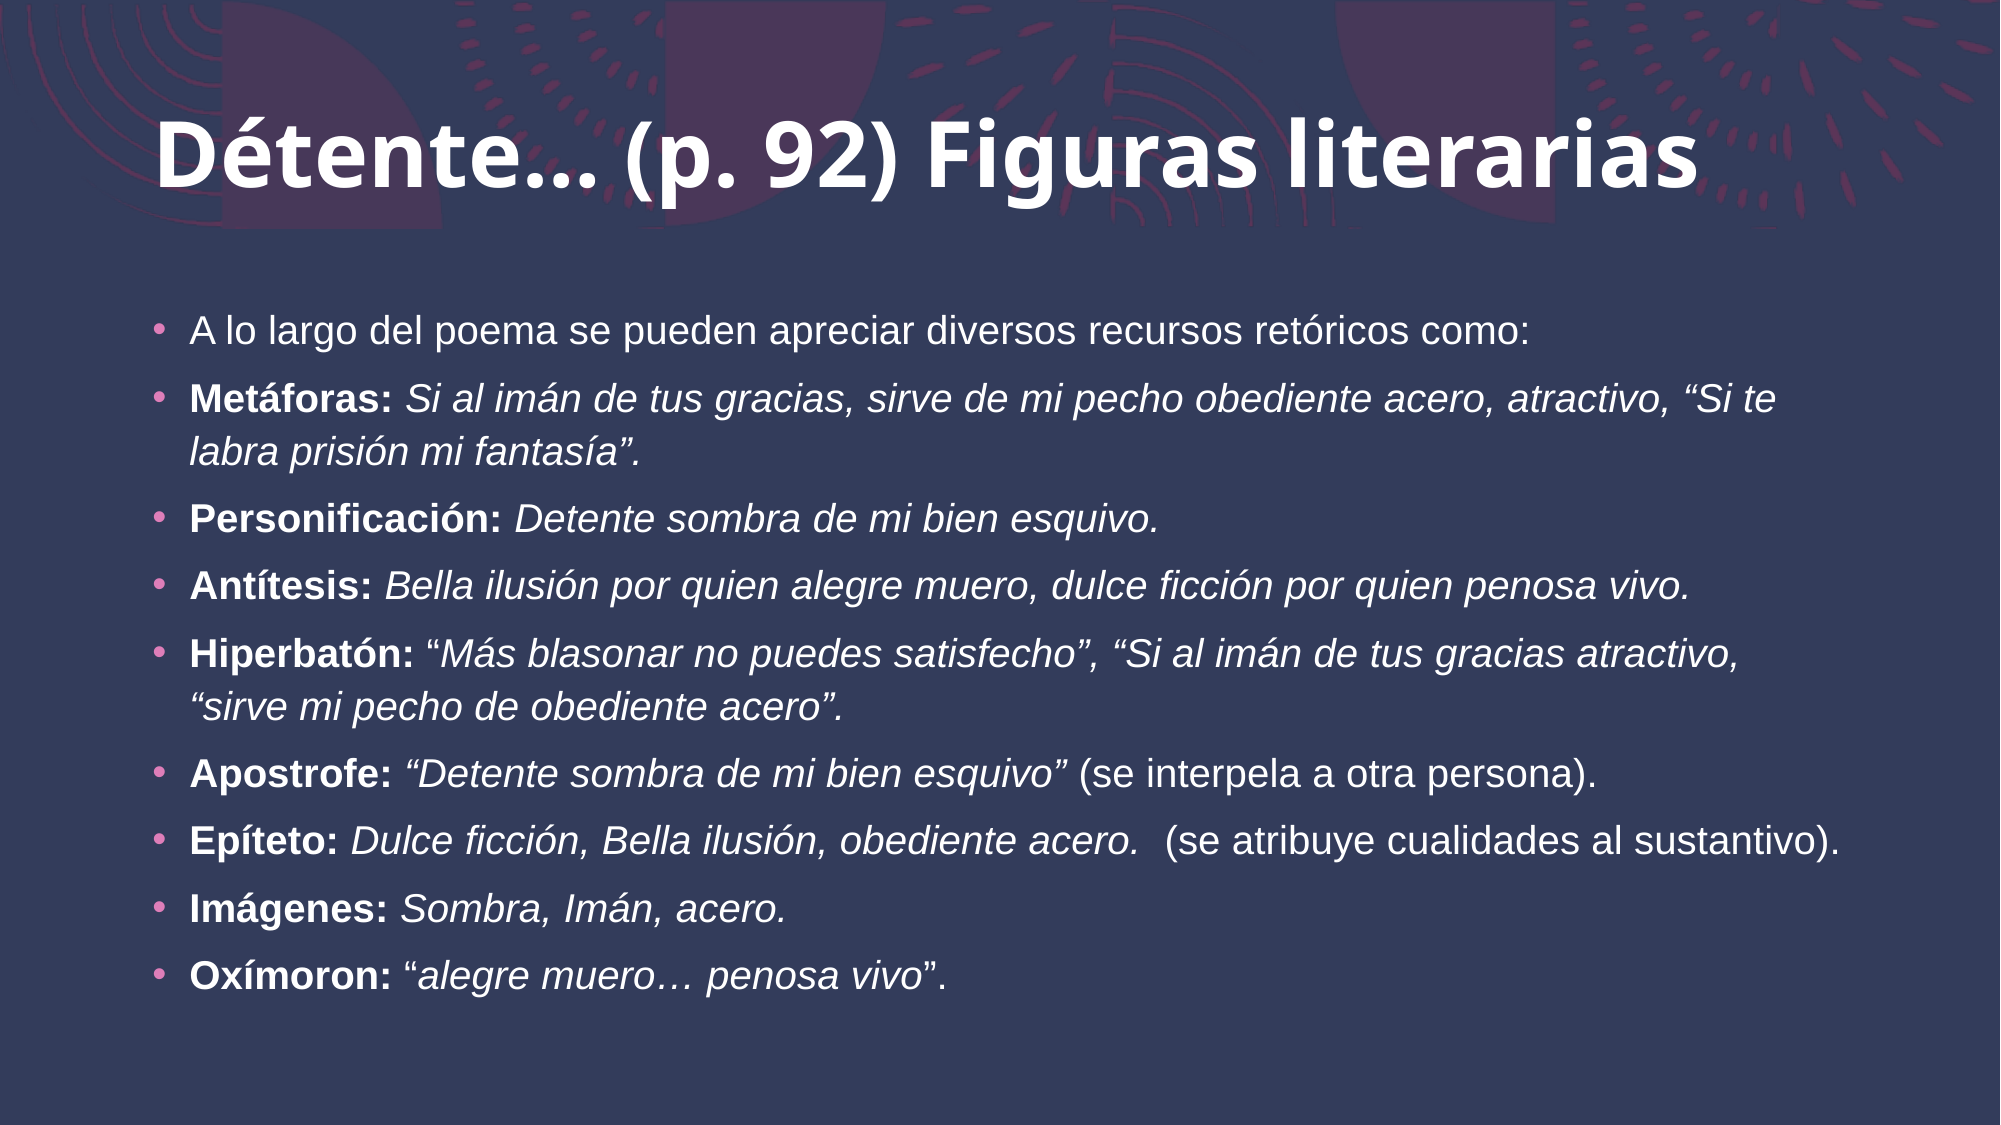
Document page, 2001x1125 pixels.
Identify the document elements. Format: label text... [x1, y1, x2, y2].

list A lo largo del poema se pueden apreciar diversos recursos retóricos como: Metáforas: Si al imán de tus gracias, sirve de mi pecho obediente acero, atractivo, “Si te labra prisión mi fantasía”. Personificación: Detente sombra de mi bien esquivo. Antítesis: Bella ilusión por quien alegre muero, dulce ficción por quien penosa vivo. Hiperbatón: “Más blasonar no puedes satisfecho”, “Si al imán de tus gracias atractivo, “sirve mi pecho de obediente acero”. Apostrofe: “Detente sombra de mi bien esquivo” (se interpela a otra persona). Epíteto: Dulce ficción, Bella ilusión, obediente acero. (se atribuye cualidades al sustantivo). Imágenes: Sombra, Imán, acero. Oxímoron: “alegre muero… penosa vivo”. [137, 229, 1863, 1042]
title Détente… (p. 92) Figuras literarias [137, 60, 1863, 229]
